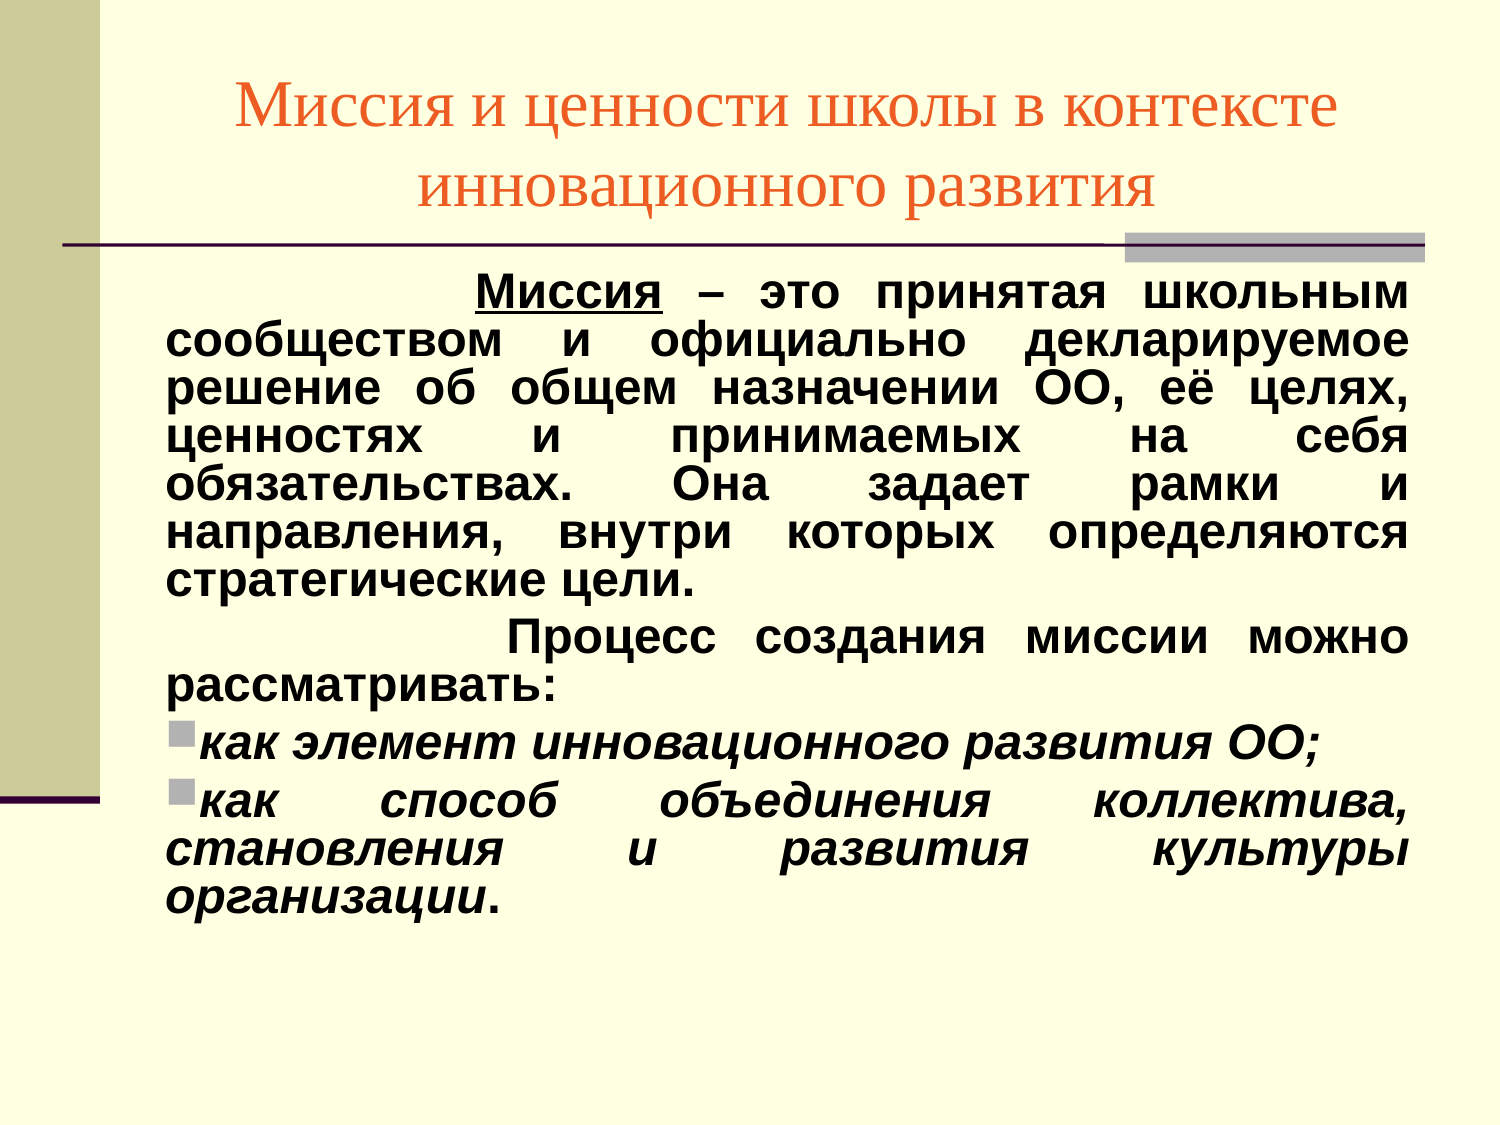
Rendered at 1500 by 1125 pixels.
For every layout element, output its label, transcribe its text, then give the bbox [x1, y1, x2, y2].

list Миссия – это принятая школьным сообществом и официально декларируемое решение об общем назначении ОО, её целях, ценностях и принимаемых на себя обязательствах. Она задает рамки и направления, внутри которых определяются стратегические цели. Процесс создания миссии можно рассматривать: как элемент инновационного развития ОО; как способ объединения коллектива, становления и развития культуры организации. [150, 262, 1425, 1006]
title Миссия и ценности школы в контексте инновационного развития [150, 45, 1425, 234]
